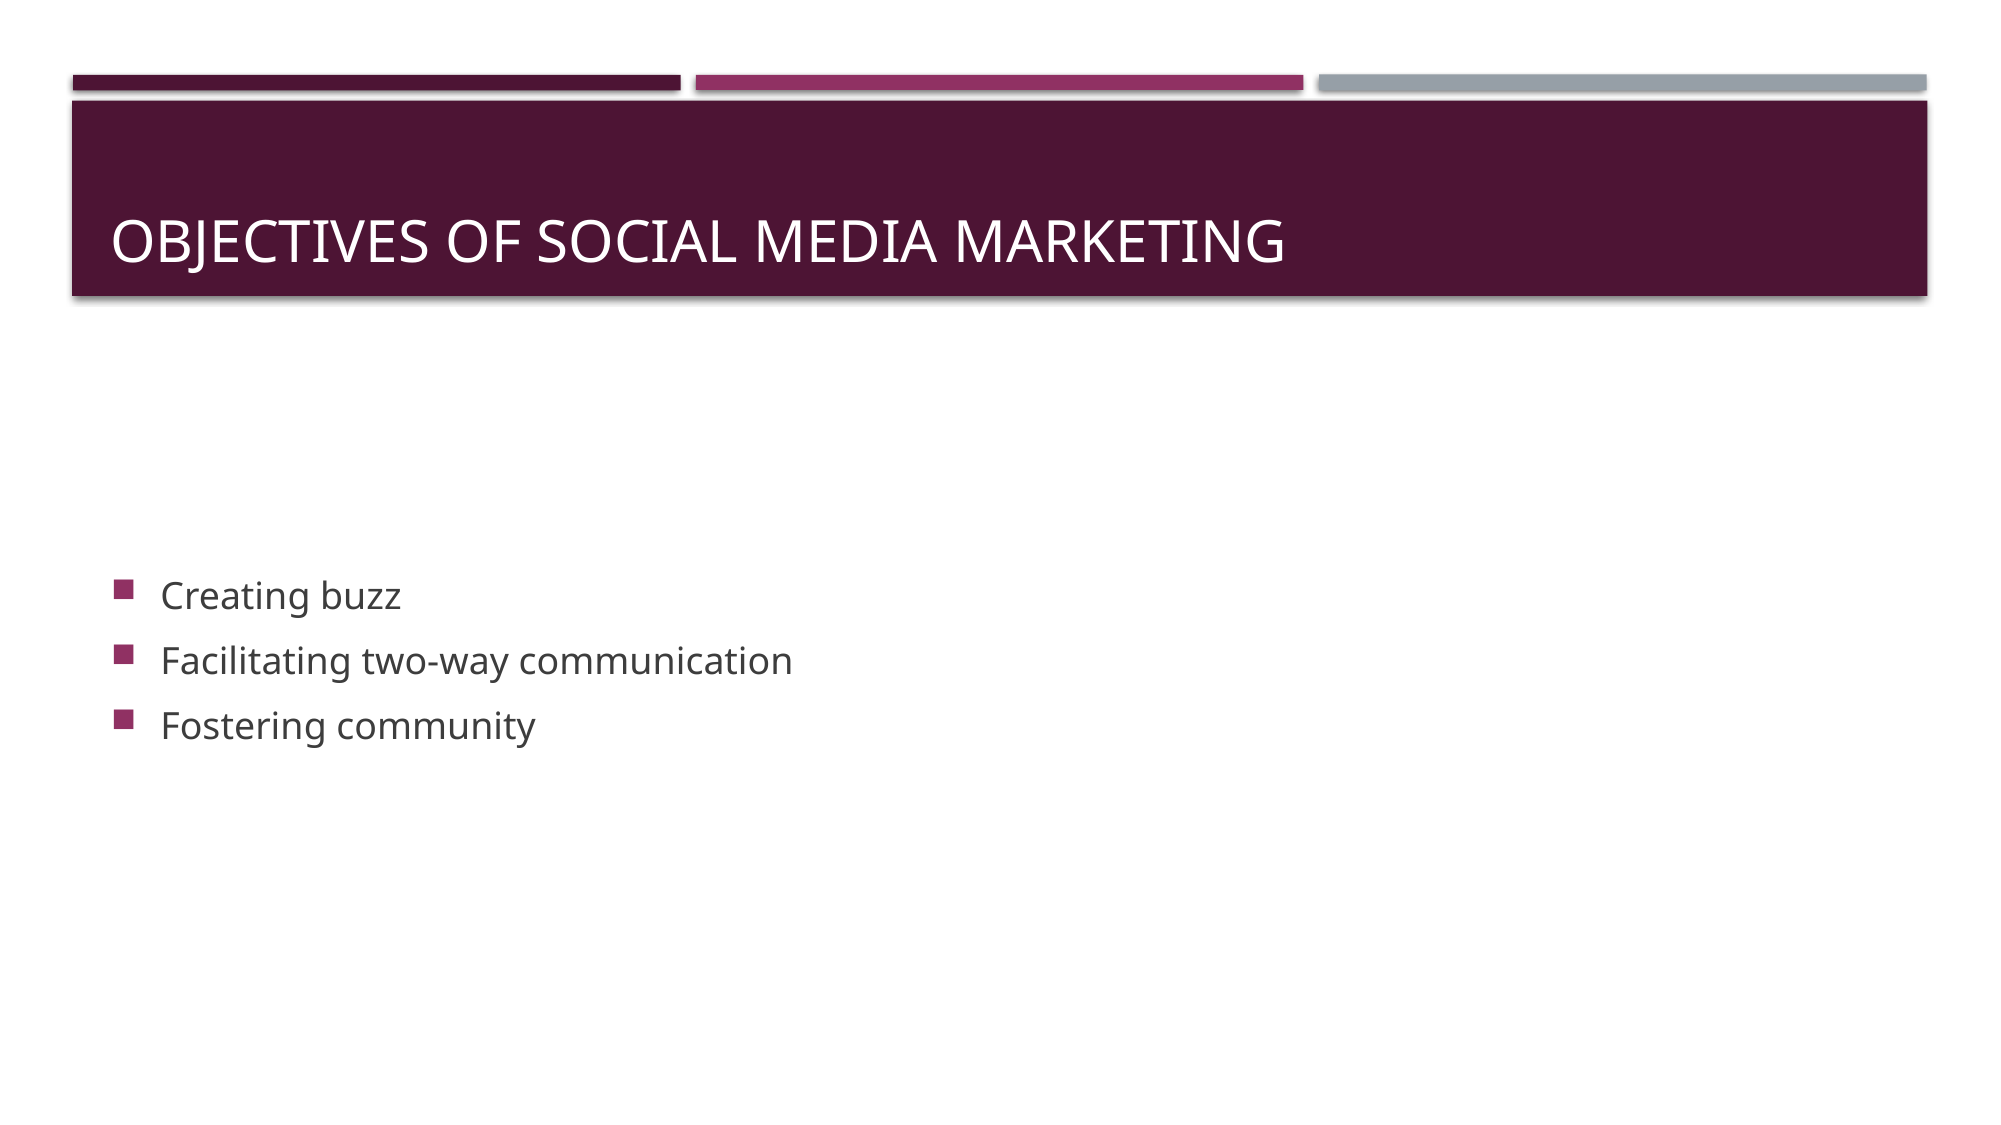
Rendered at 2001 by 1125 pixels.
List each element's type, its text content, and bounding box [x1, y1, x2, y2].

list Creating buzz Facilitating two-way communication Fostering community [95, 357, 1905, 962]
title Objectives of social media marketing [95, 115, 1905, 282]
